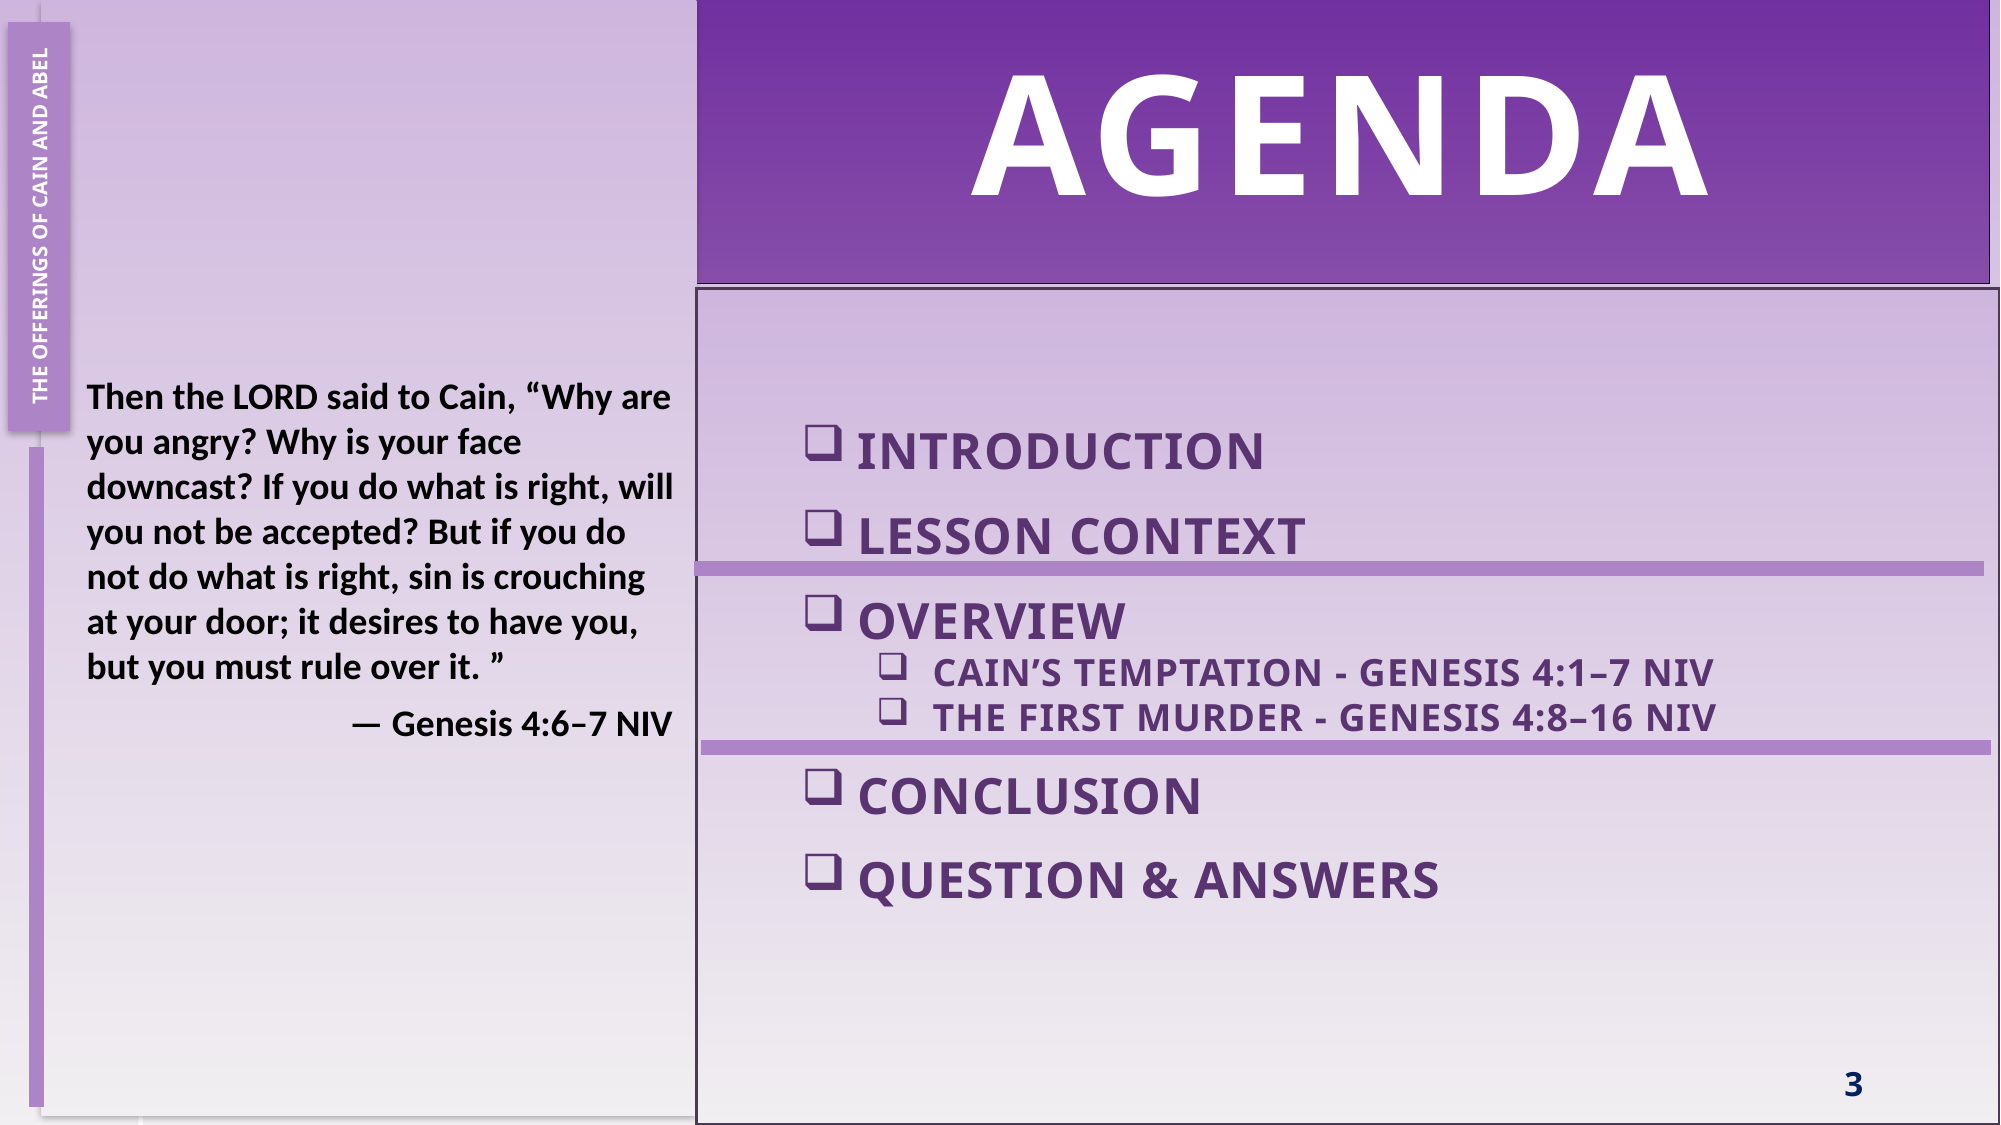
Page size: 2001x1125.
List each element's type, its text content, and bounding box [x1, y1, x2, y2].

text_box 3 [1434, 1055, 1879, 1116]
text_box Then the LORD said to Cain, “Why are you angry? Why is your face downcast? If you do what is right, will you not be accepted? But if you do not do what is right, sin is crouching at your door; it desires to have you, but you must rule over it. ” — Genesis 4:6–7 NIV [41, 0, 697, 1116]
title Agenda [697, 0, 1990, 284]
text_box The Offerings of Cain and Abel [8, 22, 71, 431]
text_box Introduction Lesson Context Overview Cain’s Temptation - Genesis 4:1–7 NIV The First Murder - Genesis 4:8–16 NIV Conclusion Question & Answers [695, 287, 2000, 1125]
